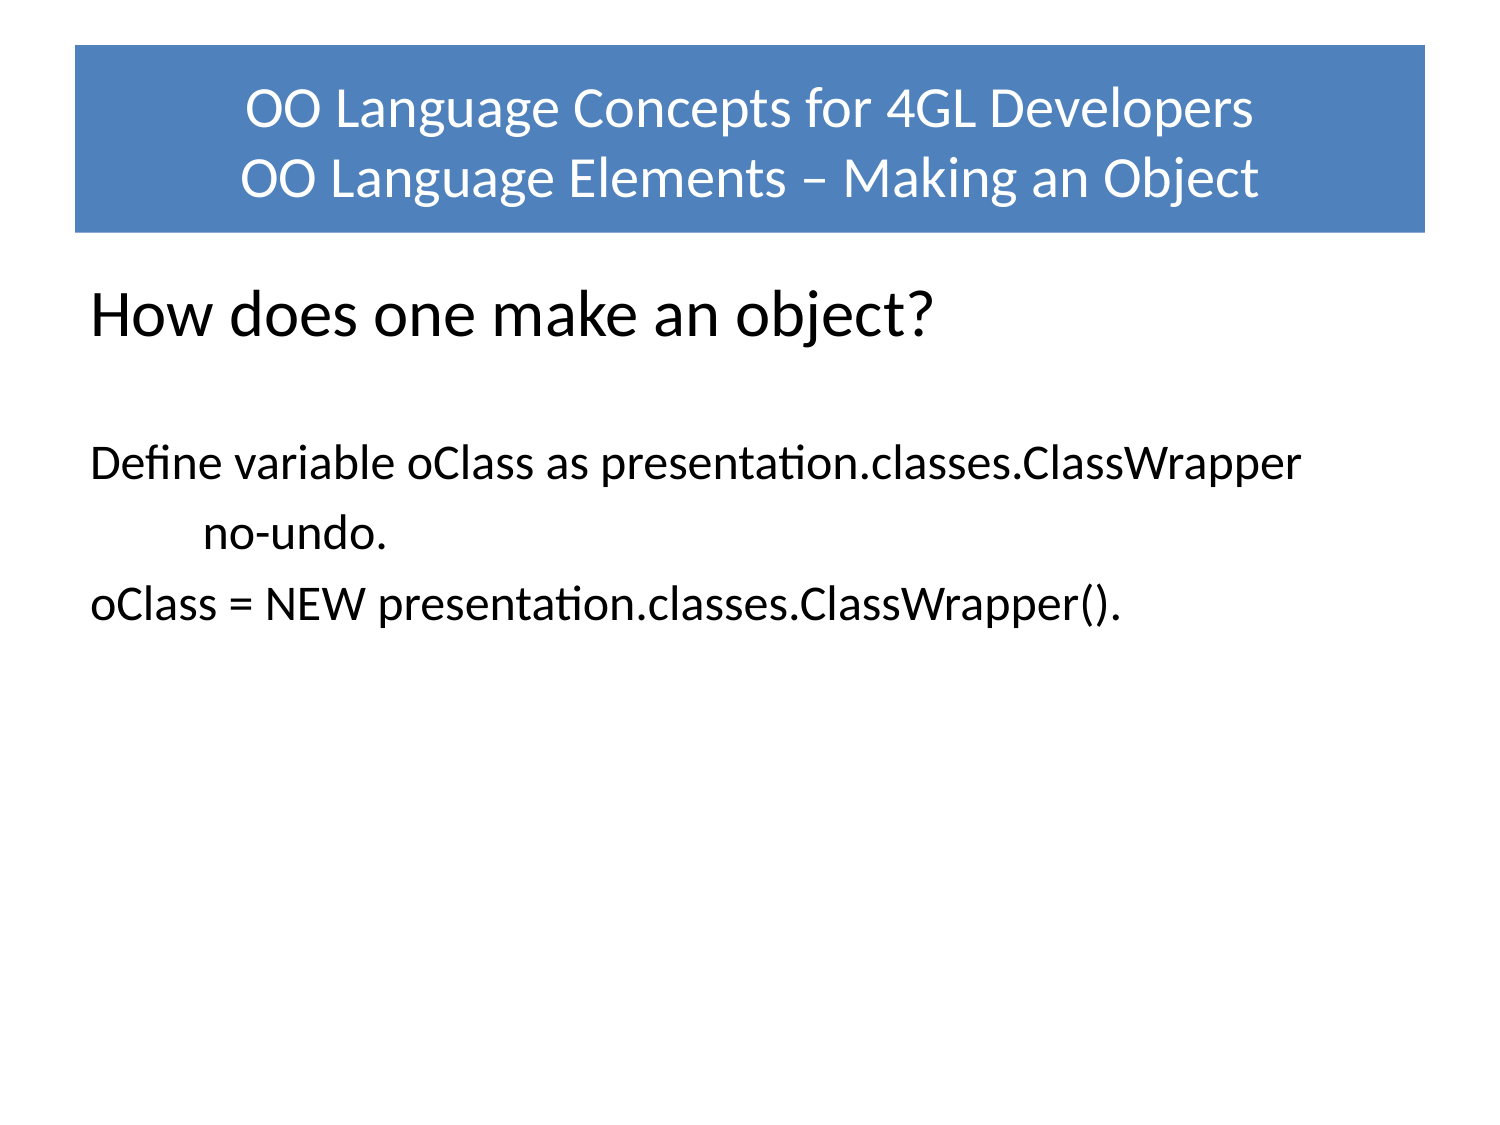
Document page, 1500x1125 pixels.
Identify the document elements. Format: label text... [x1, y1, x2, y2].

title OO Language Concepts for 4GL Developers OO Language Elements – Making an Object [75, 45, 1425, 233]
list How does one make an object? Define variable oClass as presentation.classes.ClassWrapper no-undo. oClass = NEW presentation.classes.ClassWrapper(). [75, 262, 1425, 1005]
